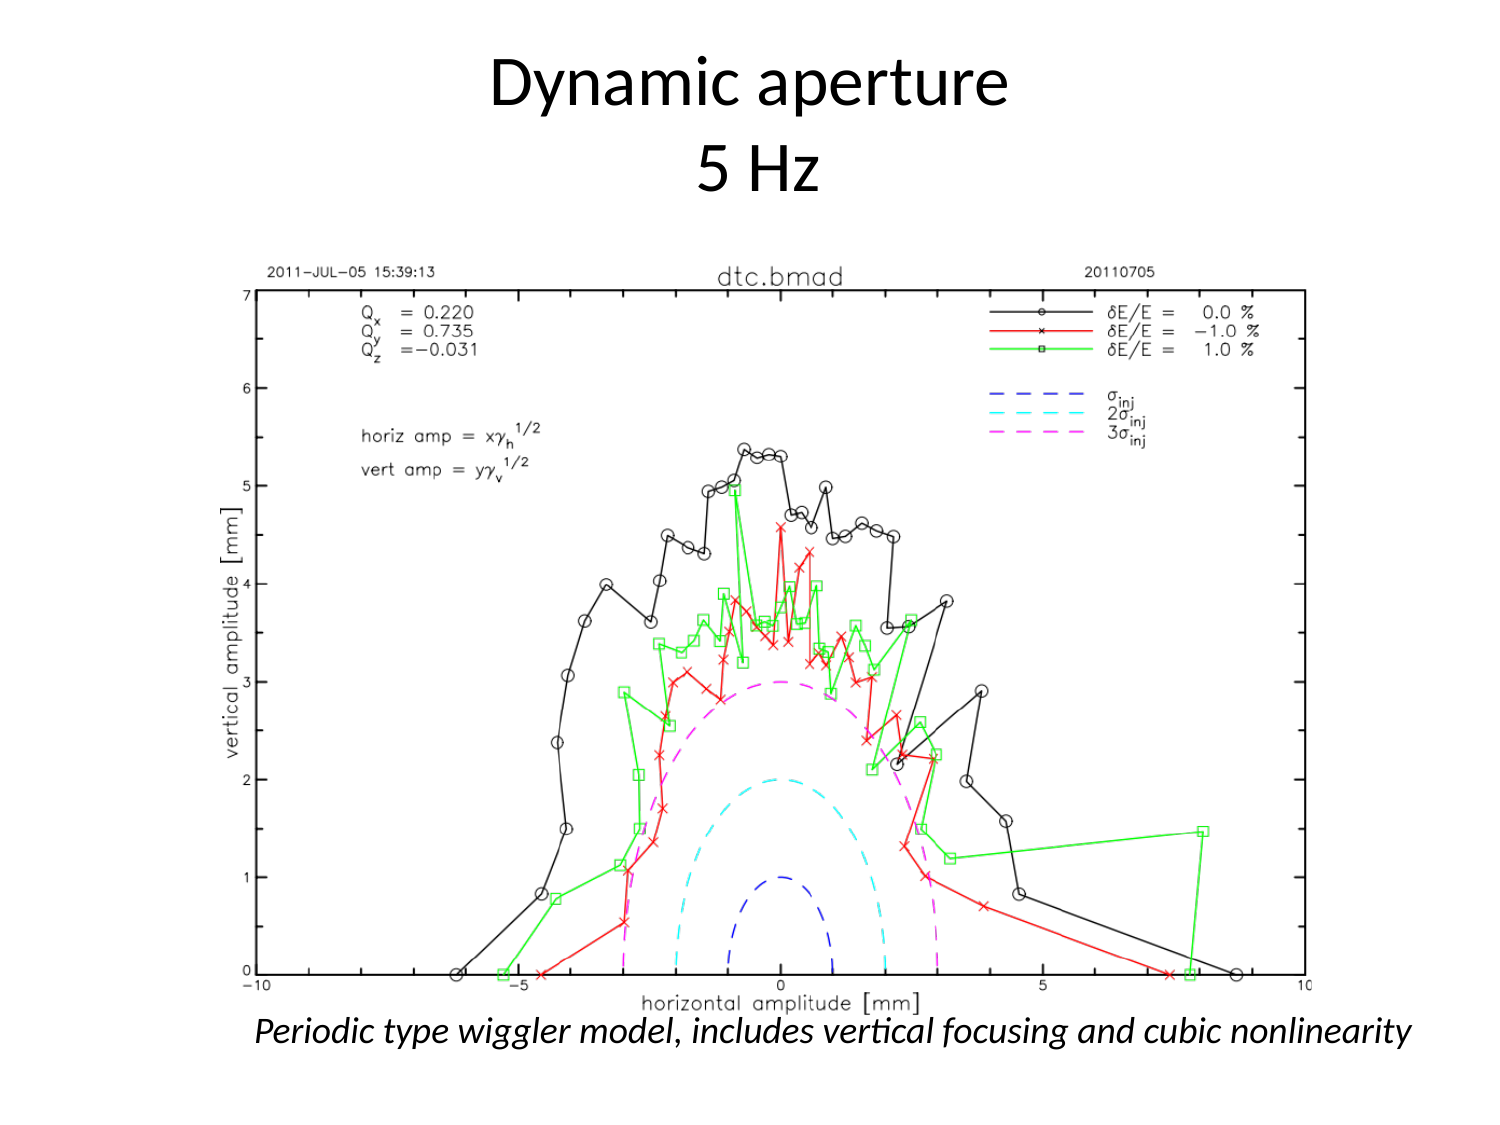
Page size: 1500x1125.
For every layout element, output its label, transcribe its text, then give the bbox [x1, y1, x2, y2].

text_box Periodic type wiggler model, includes vertical focusing and cubic nonlinearity [1190, 998, 1437, 1059]
text_box [218, 835, 249, 897]
title Dynamic aperture 5 Hz [75, 26, 1425, 214]
text_box Periodic type wiggler model, includes vertical focusing and cubic nonlinearity [239, 998, 309, 1059]
picture [314, 83, 1185, 1125]
